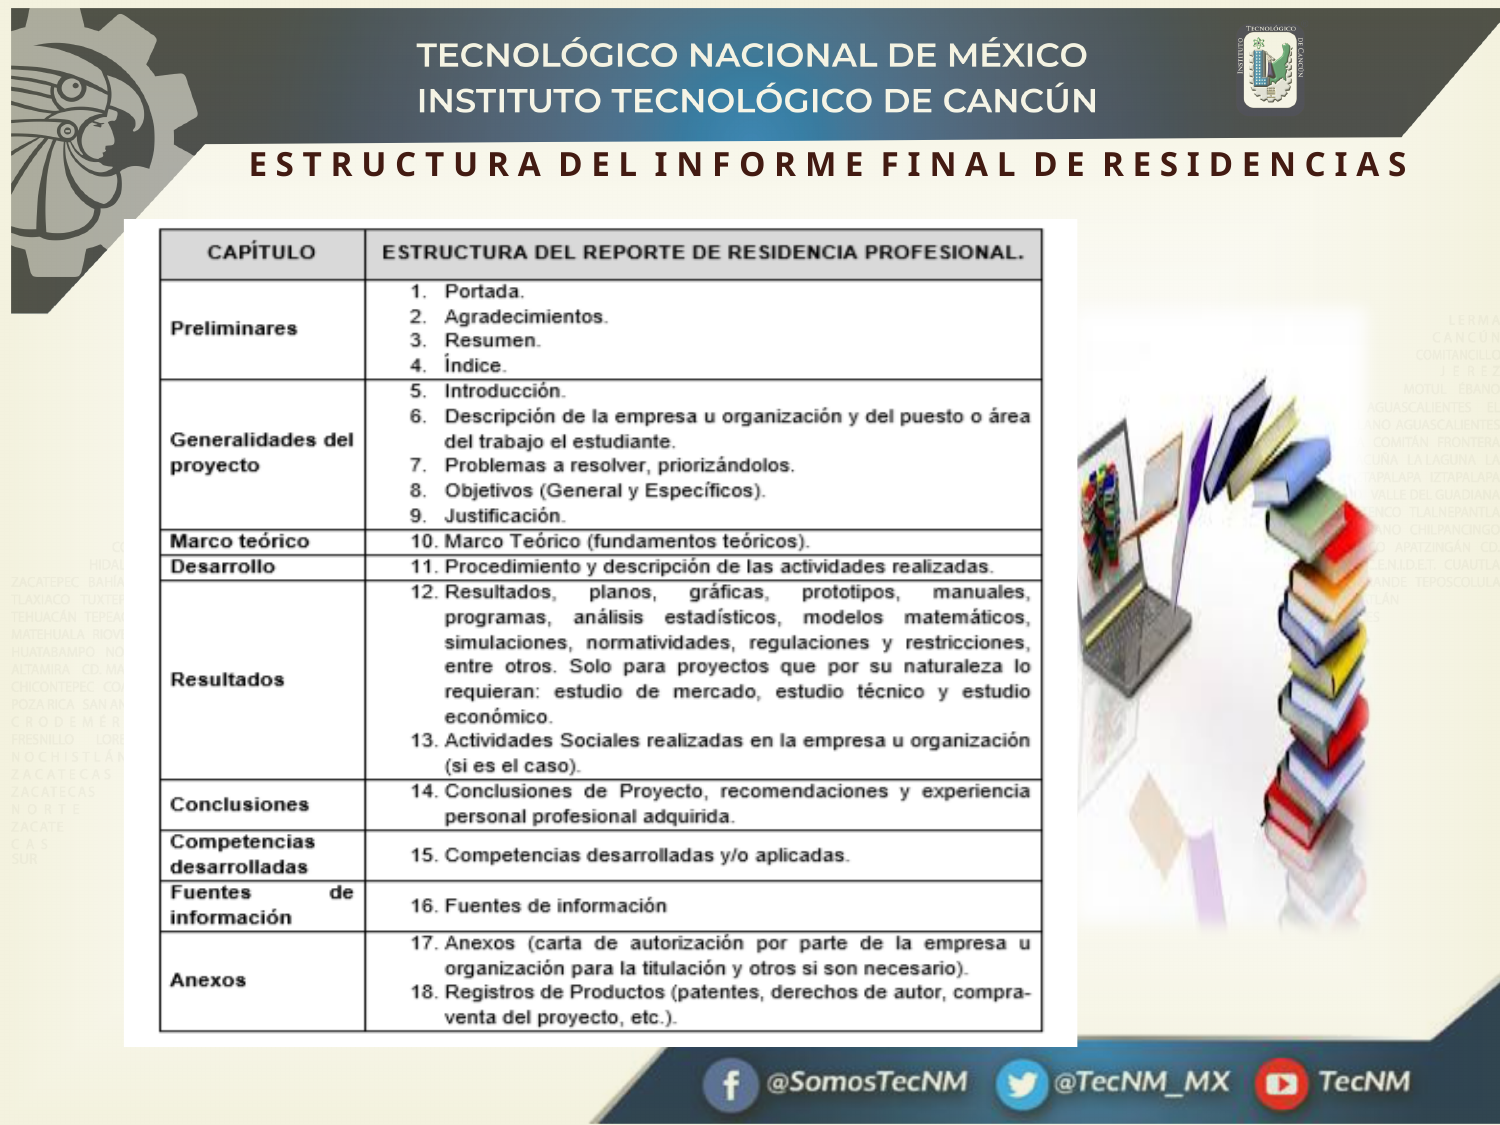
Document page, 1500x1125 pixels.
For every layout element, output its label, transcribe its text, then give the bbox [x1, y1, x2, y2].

text_box E S T R U C T U R A D E L I N F O R M E F I N A L D E R E S I D E N C I A S [174, 96, 1483, 231]
picture [123, 219, 1384, 1048]
